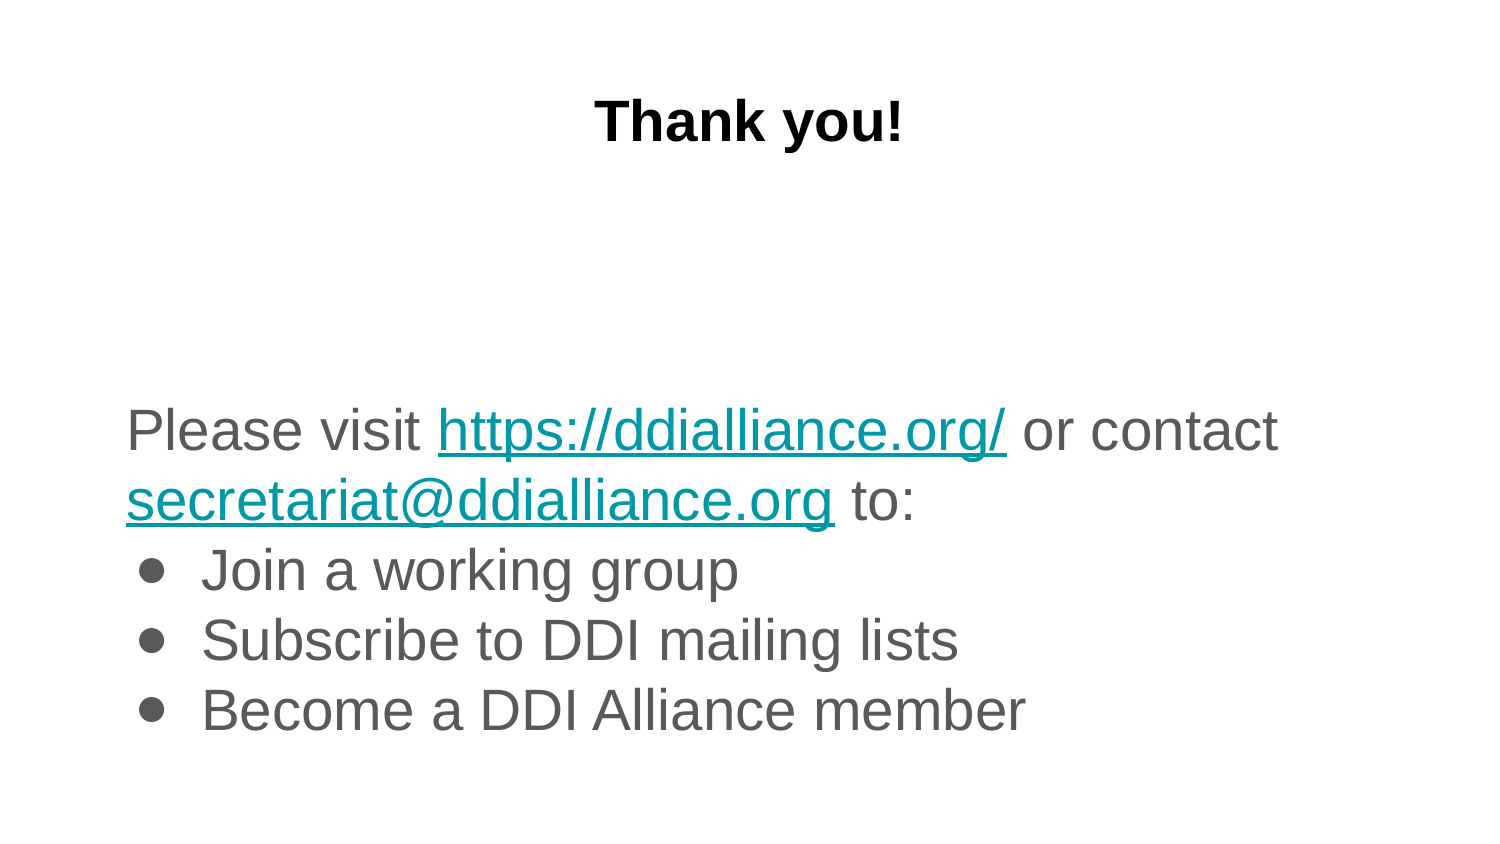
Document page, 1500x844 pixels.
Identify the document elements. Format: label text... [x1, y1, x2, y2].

subtitle Please visit https://ddialliance.org/ or contact secretariat@ddialliance.org to: Join a working group Subscribe to DDI mailing lists Become a DDI Alliance member [111, 376, 1389, 800]
text_box Thank you! [167, 67, 1333, 168]
